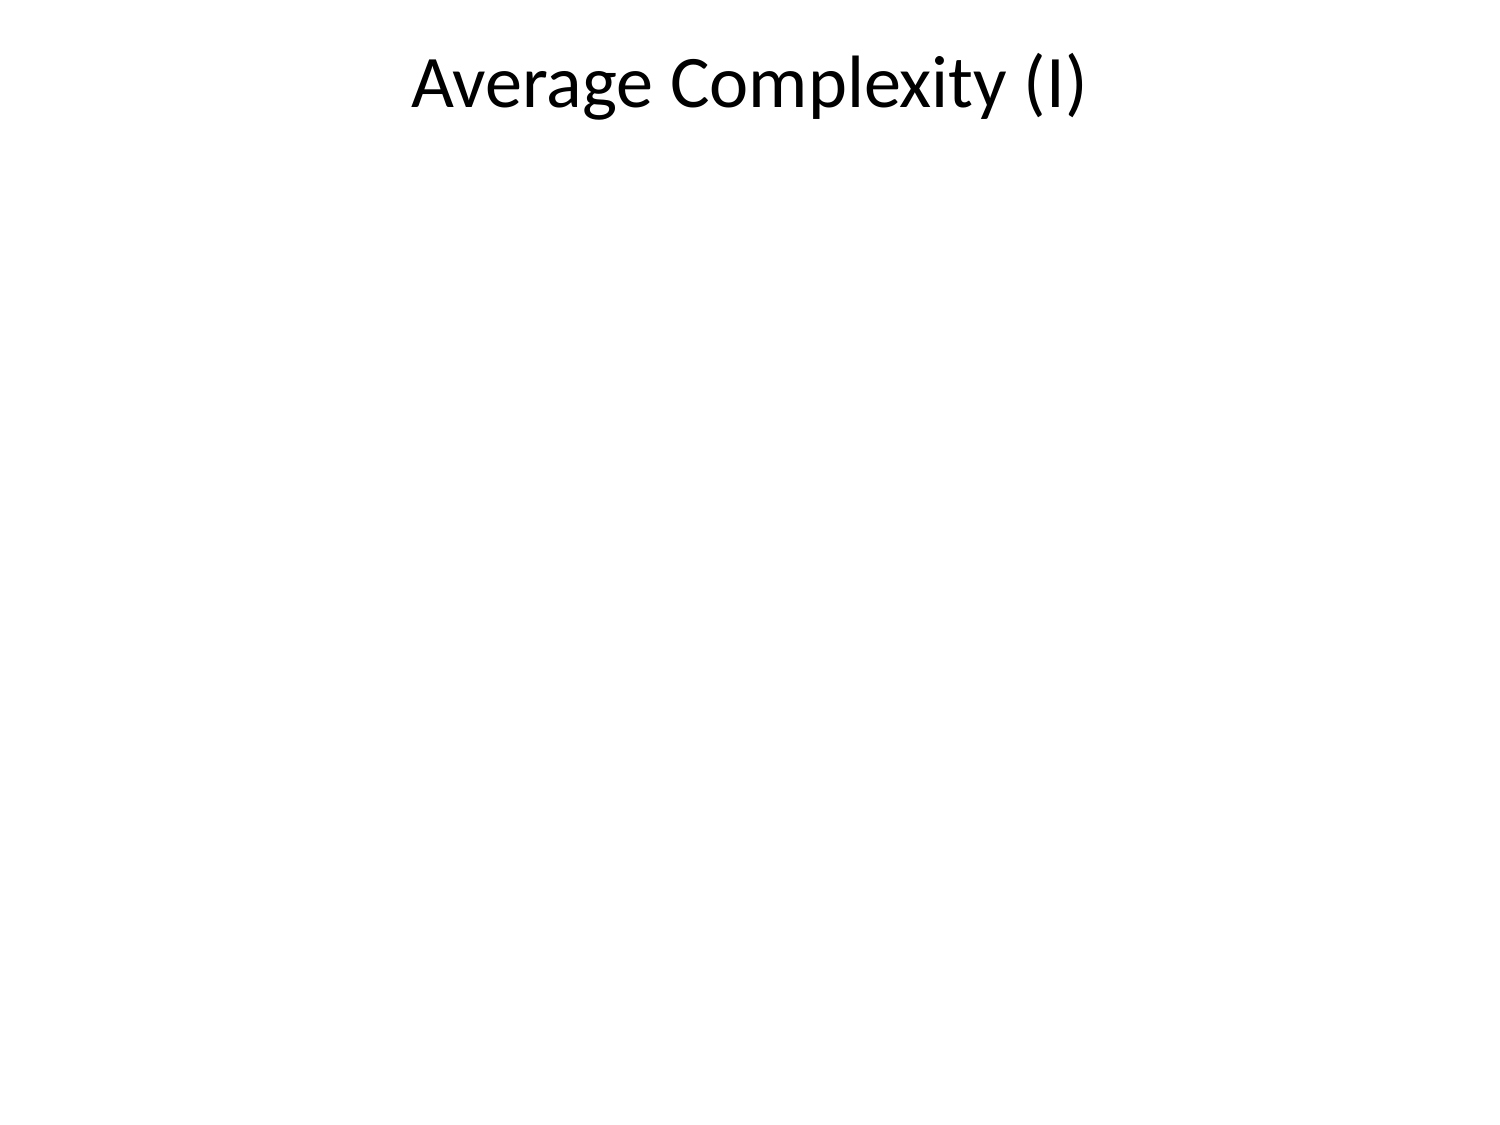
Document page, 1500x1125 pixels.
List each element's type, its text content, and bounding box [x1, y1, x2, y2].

text_box Average Complexity (I) [74, 24, 1425, 130]
